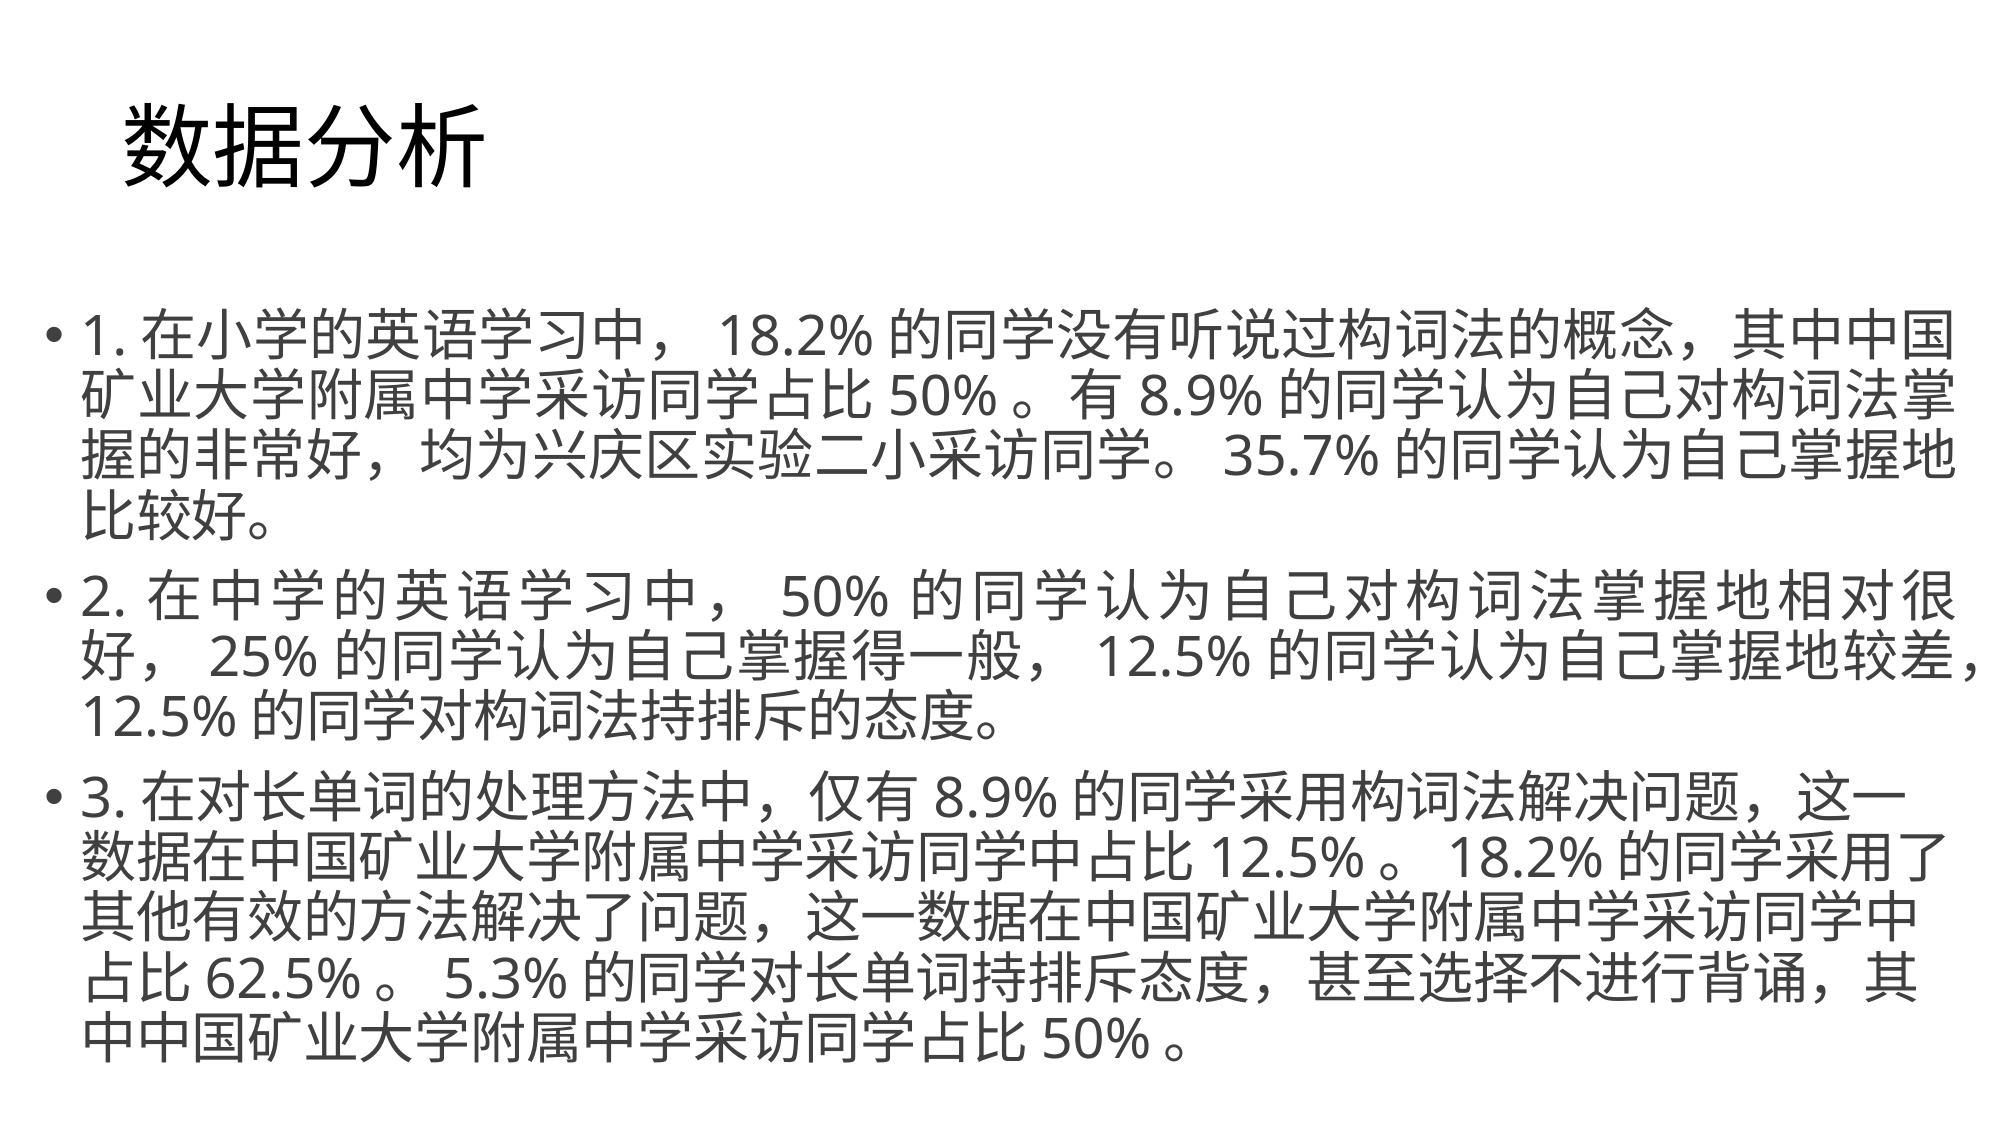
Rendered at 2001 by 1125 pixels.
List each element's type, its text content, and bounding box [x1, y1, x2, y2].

list 1.在小学的英语学习中，18.2%的同学没有听说过构词法的概念，其中中国矿业大学附属中学采访同学占比50%。有8.9%的同学认为自己对构词法掌握的非常好，均为兴庆区实验二小采访同学。35.7%的同学认为自己掌握地比较好。 2.在中学的英语学习中，50%的同学认为自己对构词法掌握地相对很好，25%的同学认为自己掌握得一般，12.5%的同学认为自己掌握地较差，12.5%的同学对构词法持排斥的态度。 3.在对长单词的处理方法中，仅有8.9%的同学采用构词法解决问题，这一数据在中国矿业大学附属中学采访同学中占比12.5%。18.2%的同学采用了其他有效的方法解决了问题，这一数据在中国矿业大学附属中学采访同学中占比62.5%。5.3%的同学对长单词持排斥态度，甚至选择不进行背诵，其中中国矿业大学附属中学采访同学占比50%。 [29, 299, 1973, 1083]
title 数据分析 [106, 42, 1832, 260]
